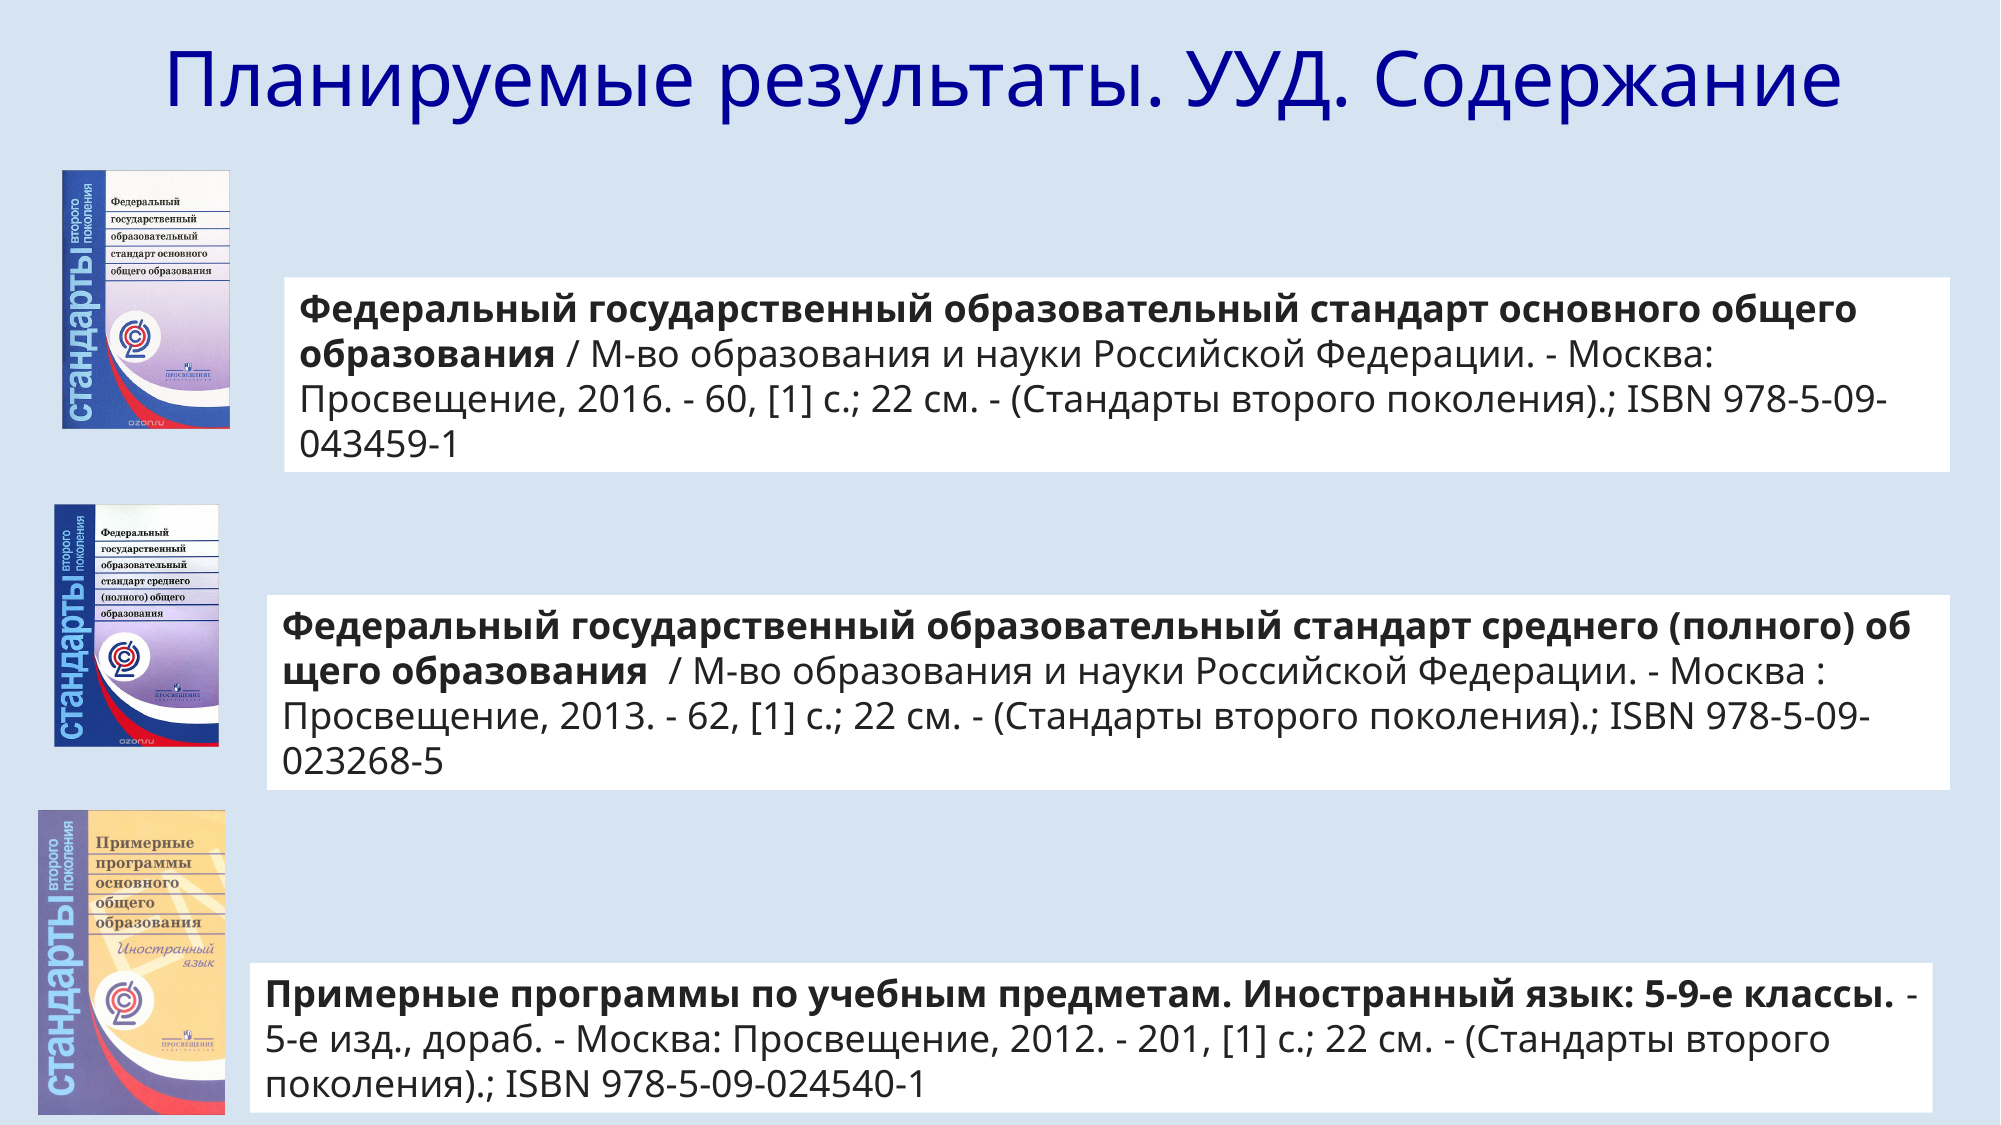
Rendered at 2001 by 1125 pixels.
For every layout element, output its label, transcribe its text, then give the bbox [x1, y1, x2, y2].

text_box Федеральный государственный образовательный стандарт основного общего образования / М-во образования и науки Российской Федерации. - Москва: Просвещение, 2016. - 60, [1] с.; 22 см. - (Стандарты второго поколения).; ISBN 978-5-09-043459-1 [284, 277, 1950, 472]
text_box Федеральный государственный образовательный стандарт среднего (полного) общего образования / М-во образования и науки Российской Федерации. - Москва : Просвещение, 2013. - 62, [1] с.; 22 см. - (Стандарты второго поколения).; ISBN 978-5-09-023268-5 [267, 595, 1950, 790]
picture [61, 170, 230, 429]
picture [54, 504, 219, 747]
text_box Примерные программы по учебным предметам. Иностранный язык: 5-9-е классы. - 5-е изд., дораб. - Москва: Просвещение, 2012. - 201, [1] с.; 22 см. - (Стандарты второго поколения).; ISBN 978-5-09-024540-1 [249, 962, 1933, 1113]
title Планируемые результаты. УУД. Содержание [142, 29, 1868, 133]
picture [38, 810, 225, 1115]
